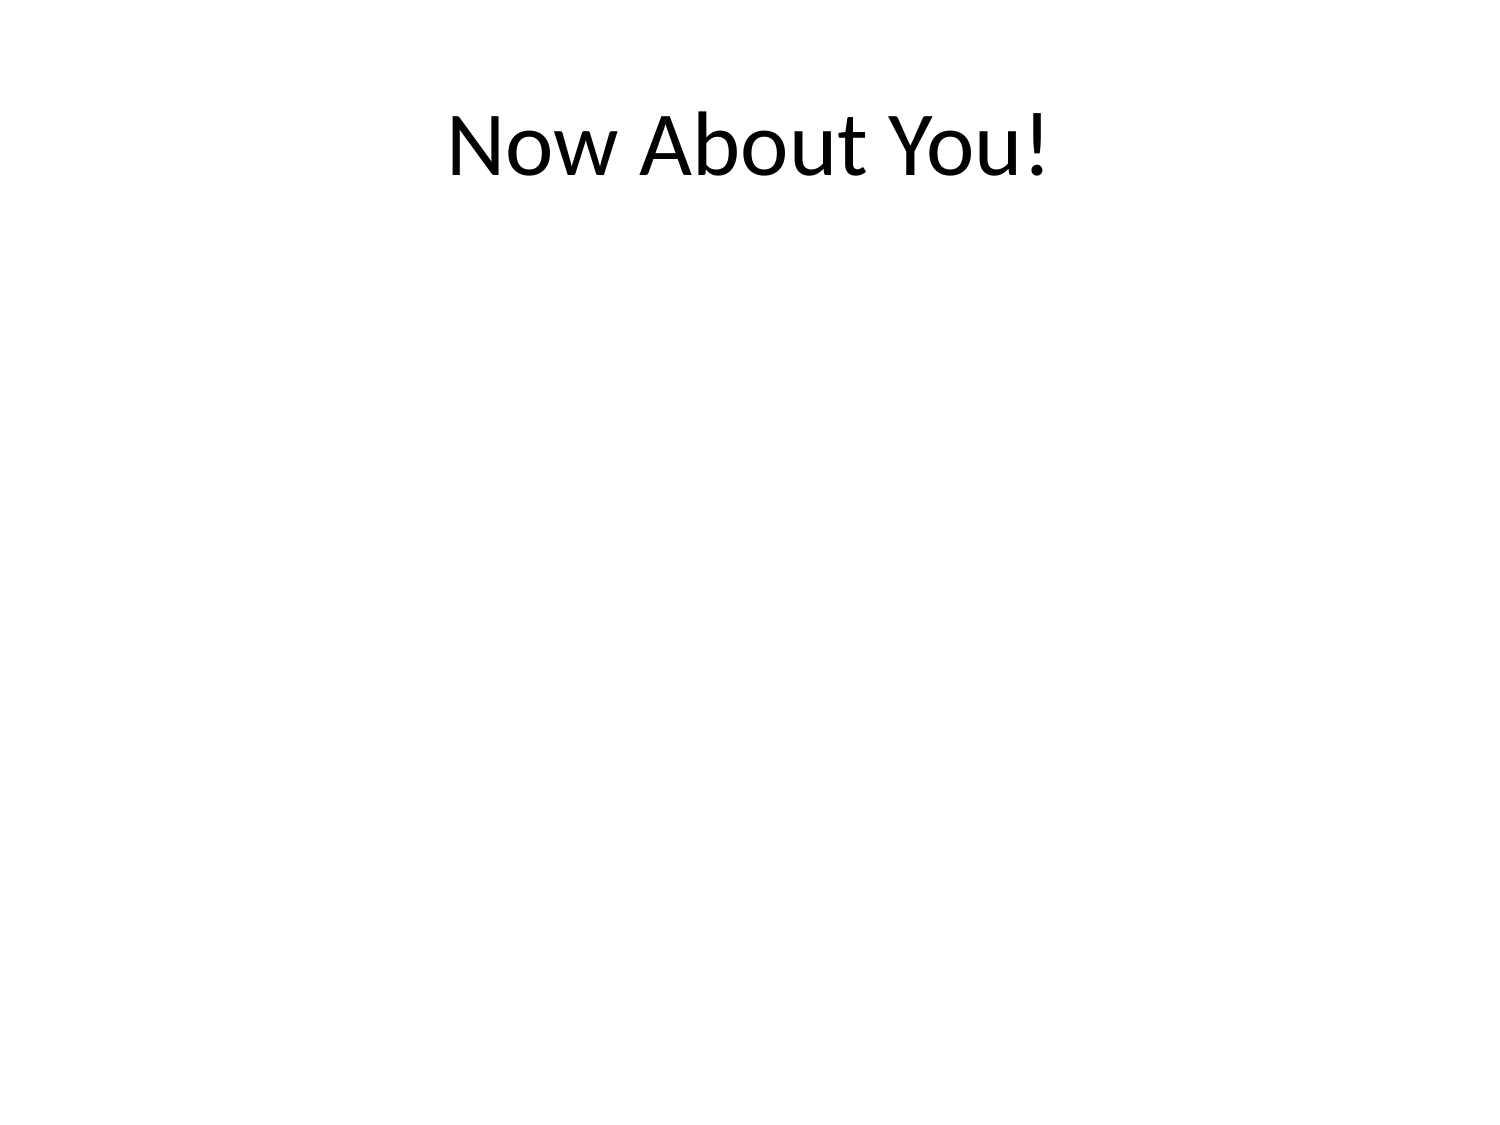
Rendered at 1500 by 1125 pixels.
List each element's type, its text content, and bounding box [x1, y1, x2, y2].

title Now About You! [75, 45, 1425, 233]
